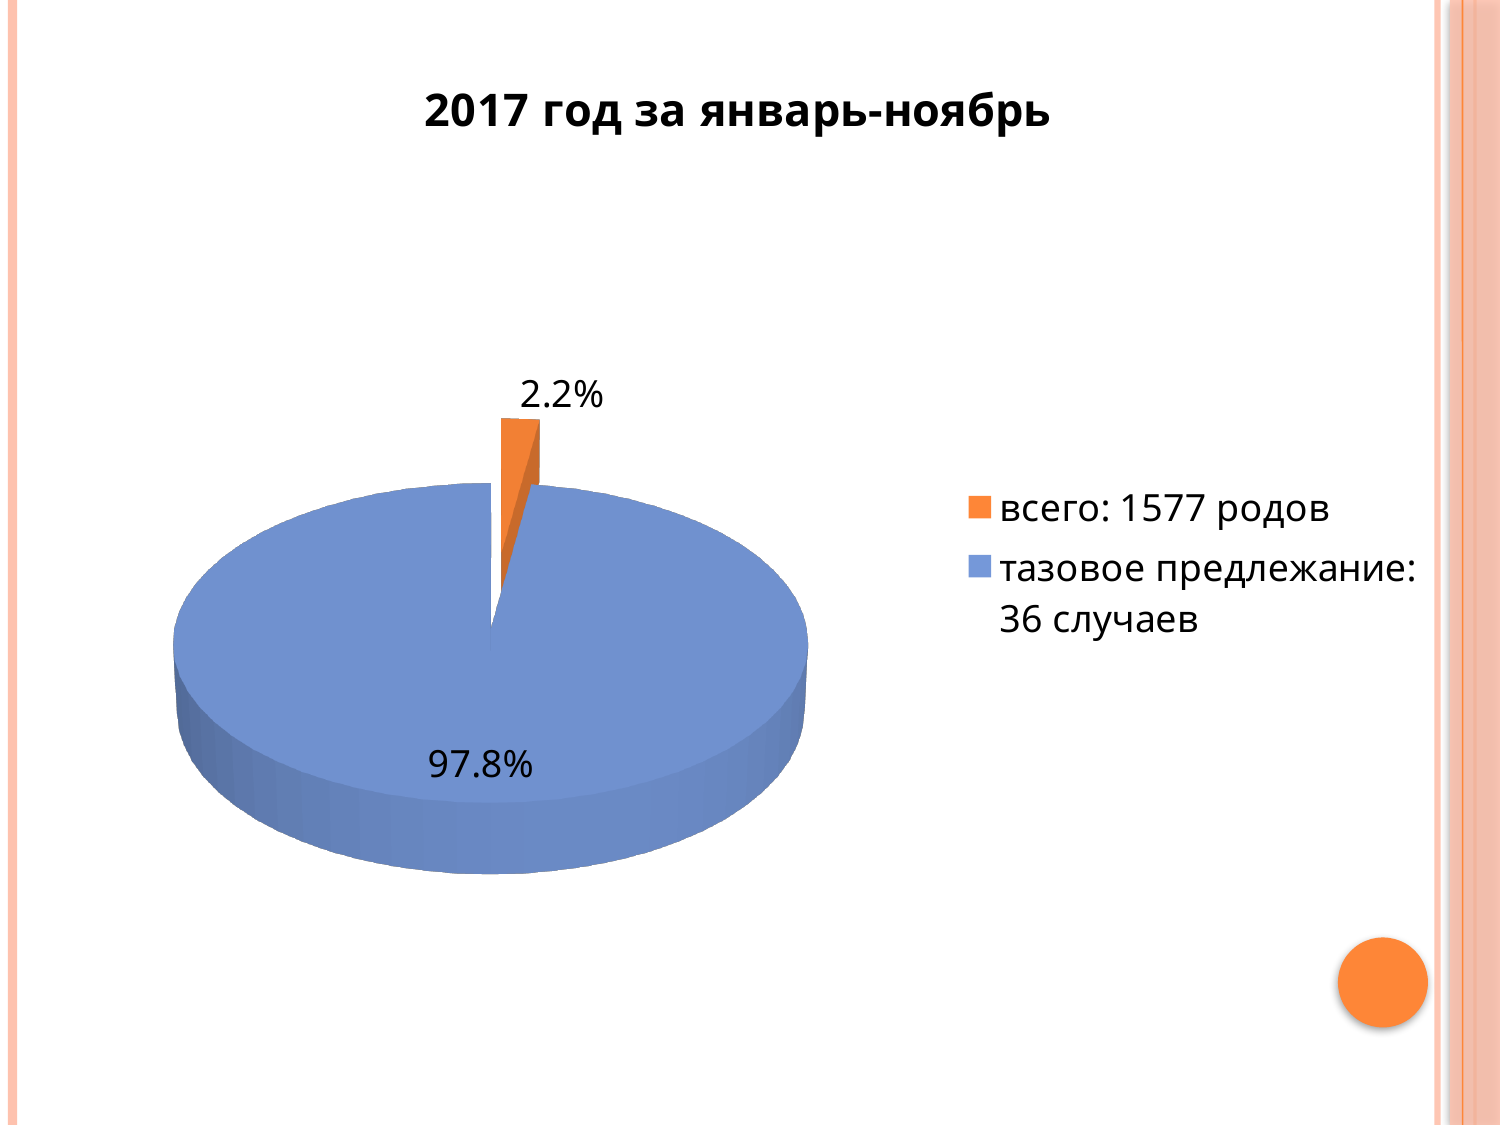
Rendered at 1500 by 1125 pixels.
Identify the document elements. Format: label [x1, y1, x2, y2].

chart [34, 34, 1442, 1091]
